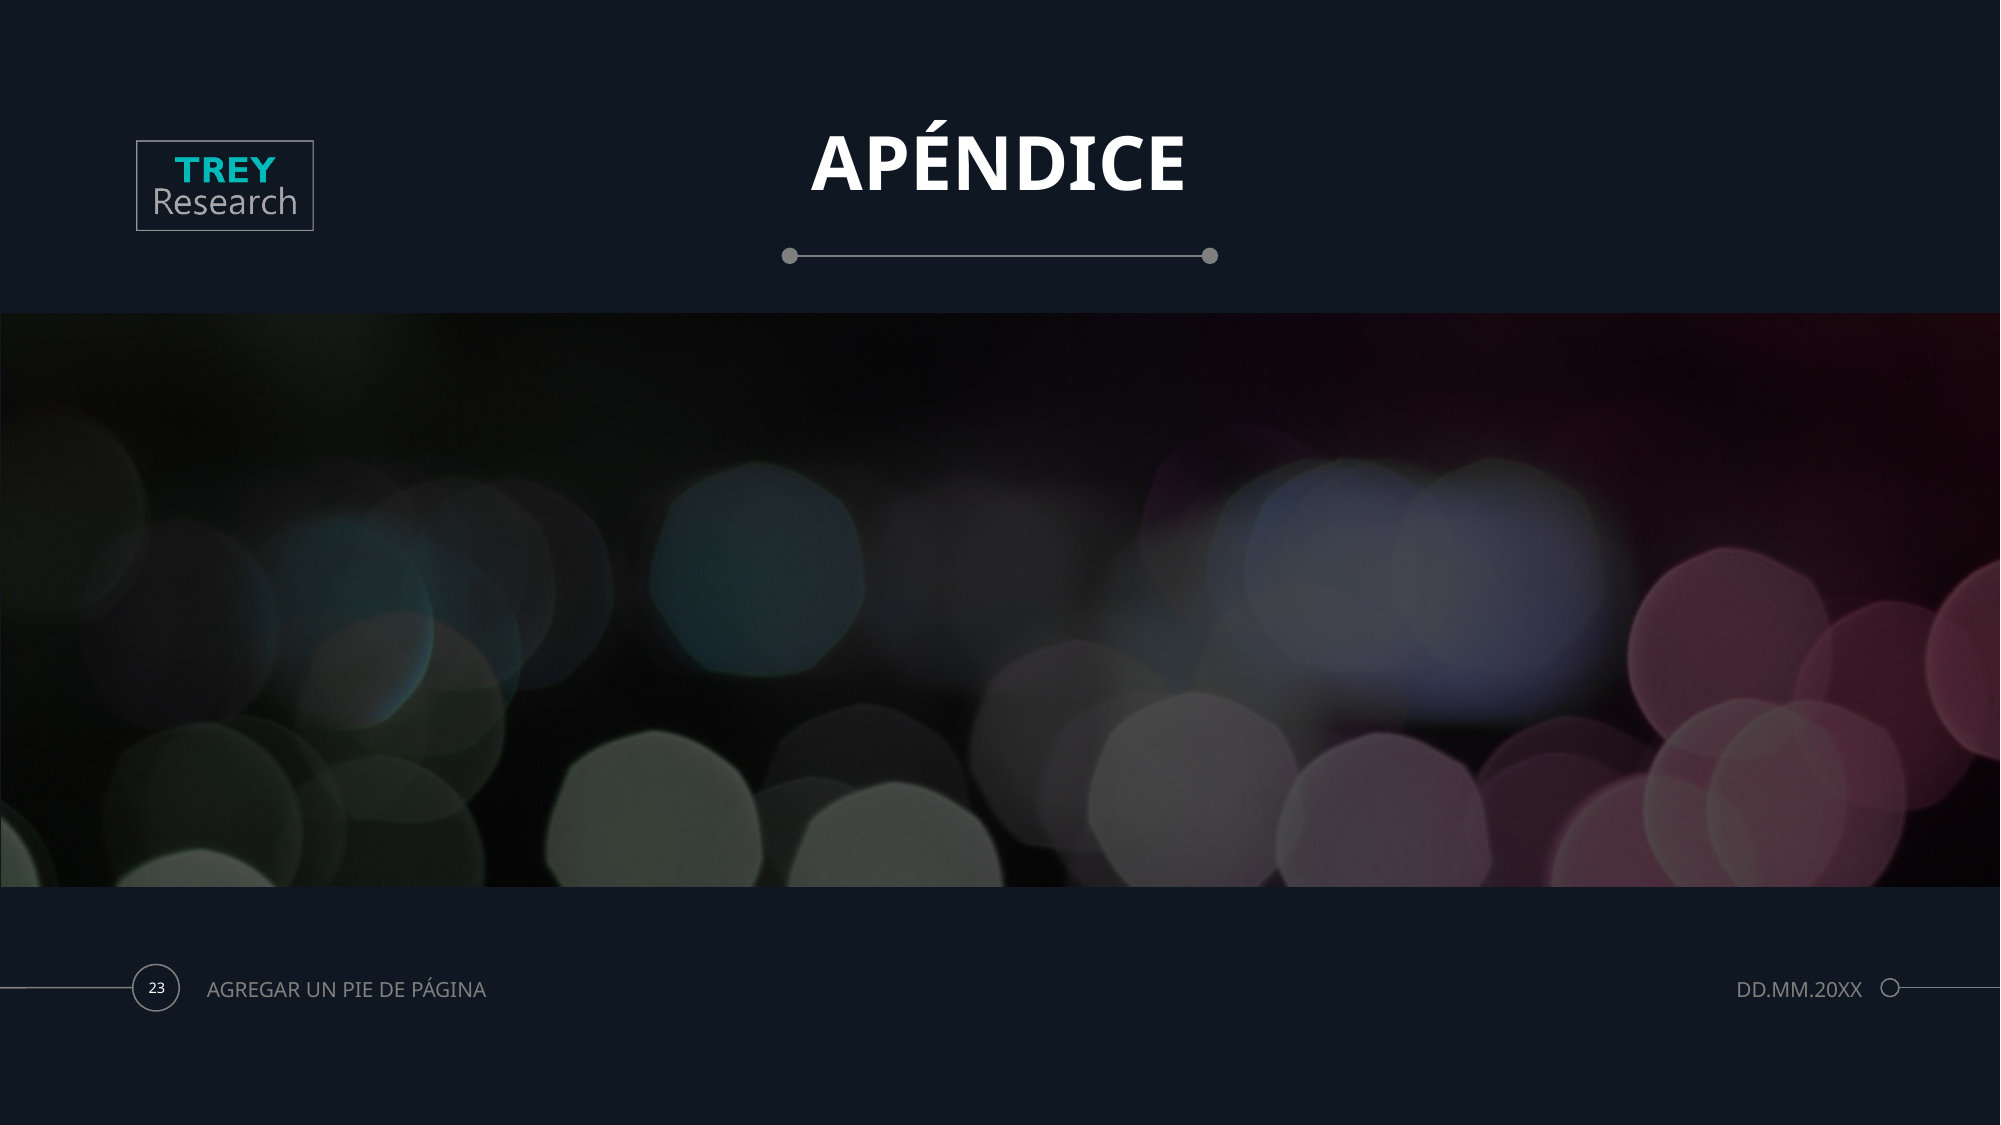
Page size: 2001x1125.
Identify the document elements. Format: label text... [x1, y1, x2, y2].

picture [0, 313, 2000, 888]
picture [136, 140, 314, 232]
title APÉNDICE [631, 75, 1369, 207]
slide_number ‹#› [127, 964, 186, 1014]
footer AGREGAR UN PIE DE PÁGINA [191, 964, 671, 1014]
slide_number DD.MM.20XX [1643, 964, 1863, 1014]
